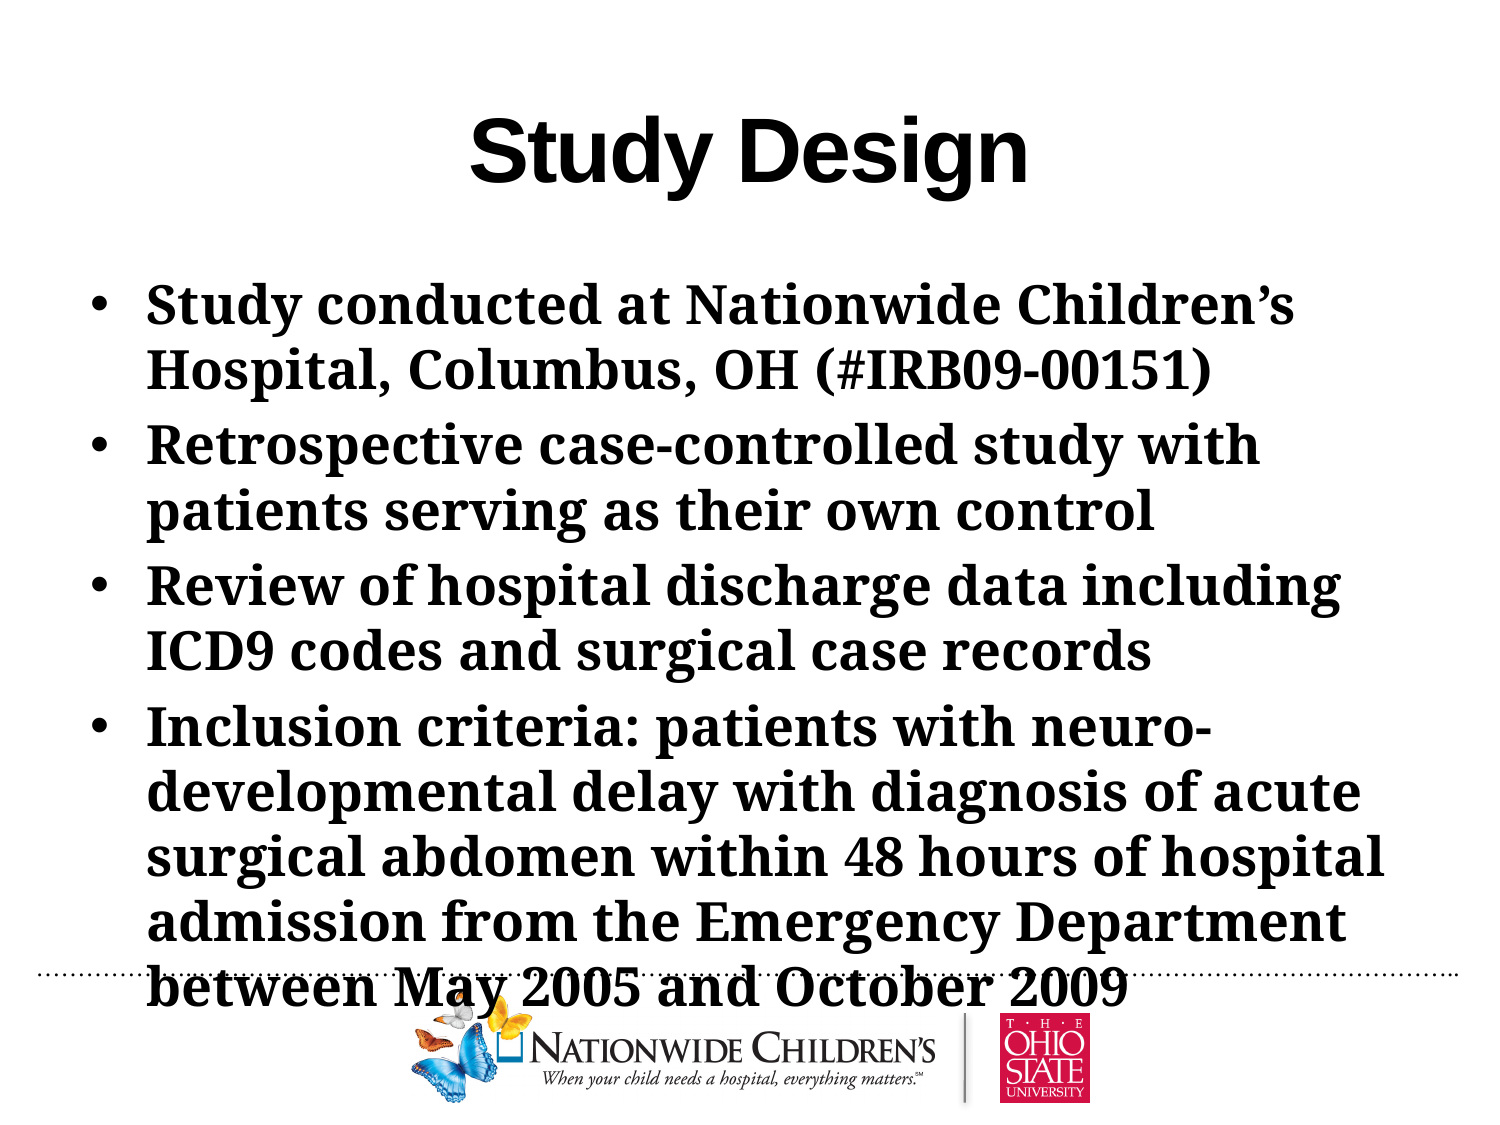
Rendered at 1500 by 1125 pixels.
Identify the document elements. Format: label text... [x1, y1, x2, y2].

list Study conducted at Nationwide Children’s Hospital, Columbus, OH (#IRB09-00151) Retrospective case-controlled study with patients serving as their own control Review of hospital discharge data including ICD9 codes and surgical case records Inclusion criteria: patients with neuro-developmental delay with diagnosis of acute surgical abdomen within 48 hours of hospital admission from the Emergency Department between May 2005 and October 2009 [75, 262, 1425, 1005]
picture [411, 1005, 935, 1103]
picture [1000, 1013, 1090, 1103]
title Study Design [75, 45, 1425, 233]
